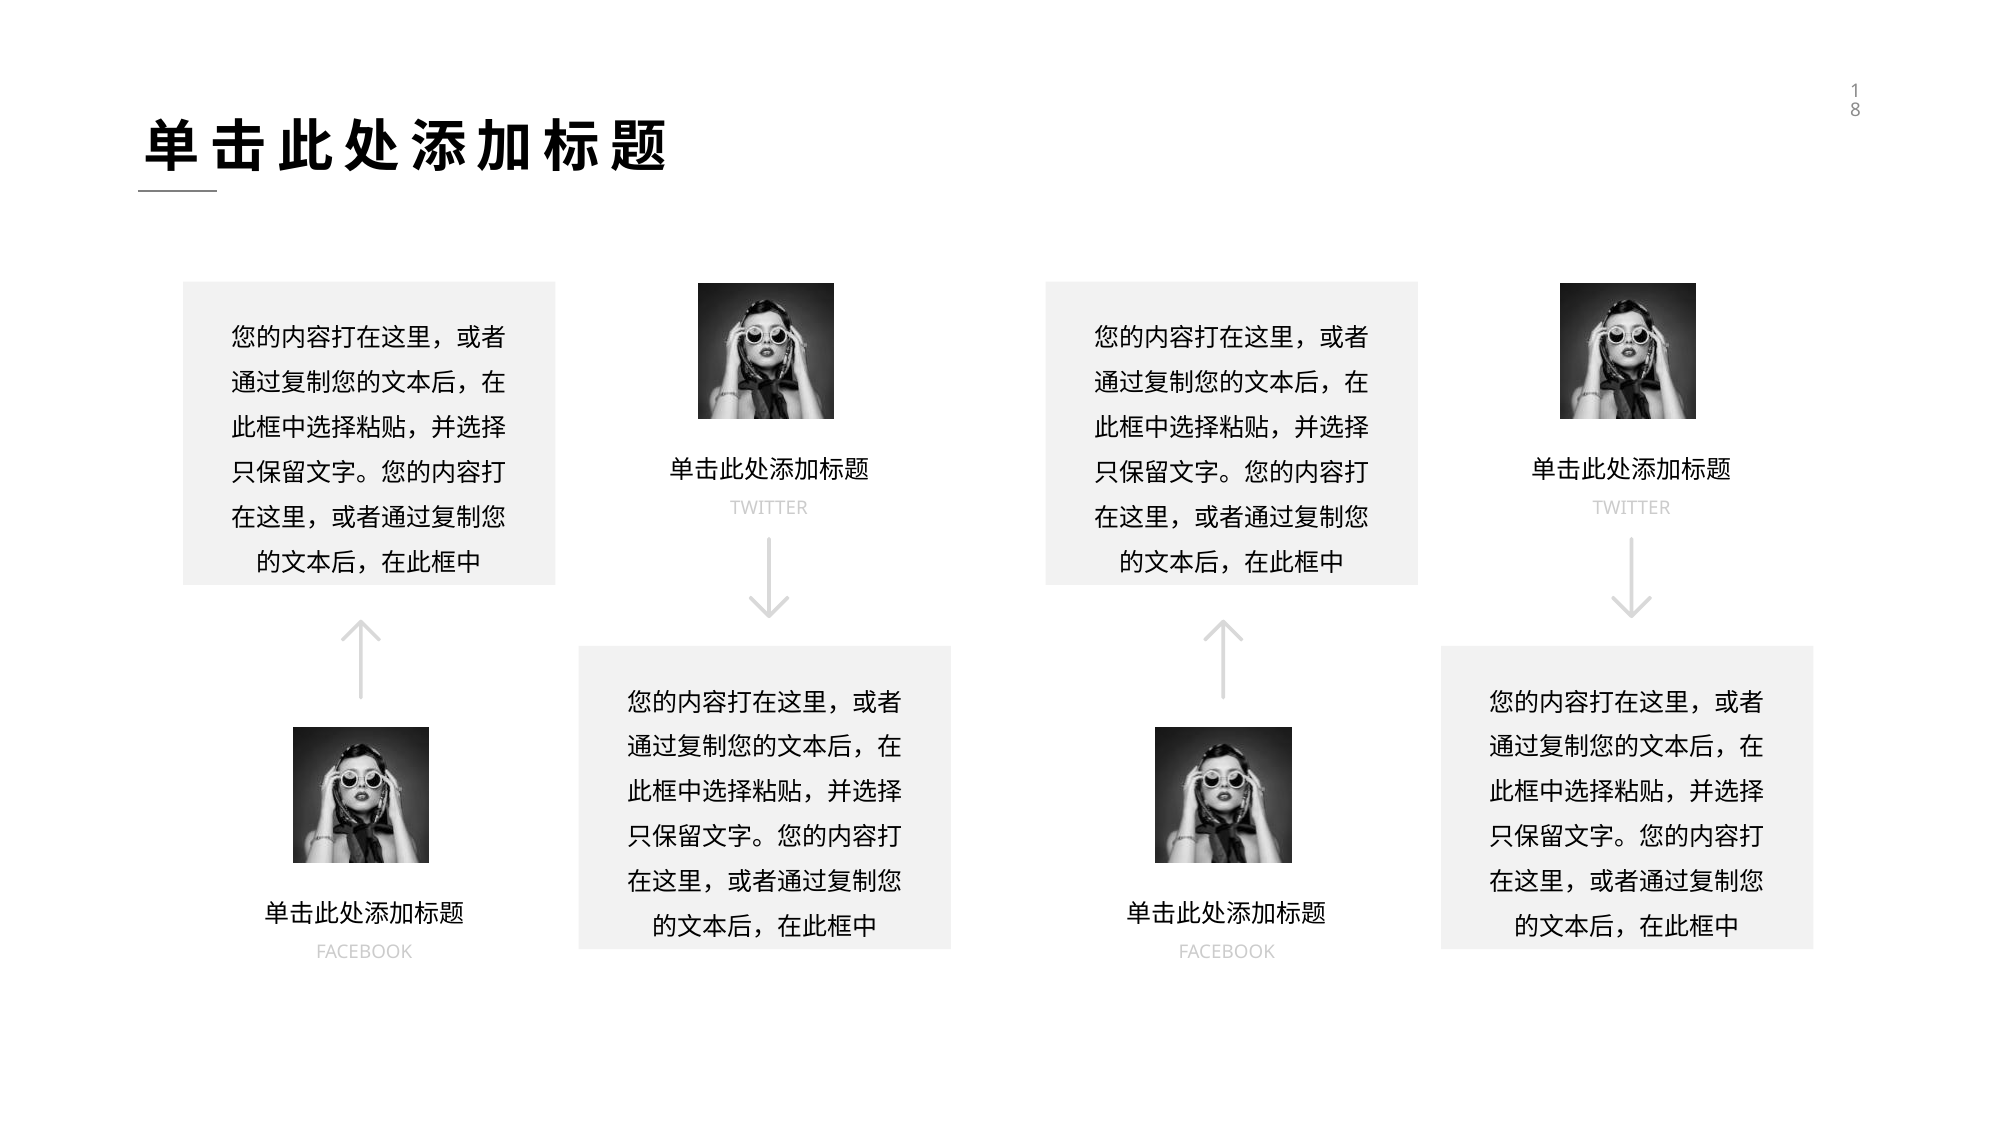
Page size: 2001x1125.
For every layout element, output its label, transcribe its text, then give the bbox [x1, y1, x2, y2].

text_box [578, 645, 951, 950]
text_box 单击此处添加标题 [260, 890, 468, 935]
text_box 单击此处添加标题 [665, 445, 873, 491]
text_box 您的内容打在这里，或者通过复制您的文本后，在此框中选择粘贴，并选择只保留文字。您的内容打在这里，或者通过复制您的文本后，在此框中 [222, 298, 517, 586]
text_box 您的内容打在这里，或者通过复制您的文本后，在此框中选择粘贴，并选择只保留文字。您的内容打在这里，或者通过复制您的文本后，在此框中 [1085, 298, 1379, 586]
text_box 您的内容打在这里，或者通过复制您的文本后，在此框中选择粘贴，并选择只保留文字。您的内容打在这里，或者通过复制您的文本后，在此框中 [618, 662, 912, 950]
text_box TWITTER [726, 487, 812, 526]
picture [698, 283, 834, 419]
text_box TWITTER [1588, 487, 1675, 526]
text_box [340, 619, 381, 700]
picture [1155, 727, 1292, 863]
text_box [1441, 645, 1814, 950]
text_box FACEBOOK [1174, 932, 1279, 970]
text_box 单击此处添加标题 [143, 23, 667, 178]
text_box 单击此处添加标题 [1122, 890, 1331, 935]
text_box [183, 281, 556, 585]
text_box [748, 536, 790, 619]
text_box 您的内容打在这里，或者通过复制您的文本后，在此框中选择粘贴，并选择只保留文字。您的内容打在这里，或者通过复制您的文本后，在此框中 [1480, 662, 1775, 950]
slide_number 18 [1835, 54, 1875, 129]
text_box FACEBOOK [312, 932, 416, 970]
picture [293, 727, 429, 863]
text_box [1611, 536, 1652, 619]
text_box [1045, 281, 1418, 585]
picture [1560, 283, 1696, 419]
text_box [1203, 619, 1244, 700]
text_box 单击此处添加标题 [1527, 445, 1736, 491]
